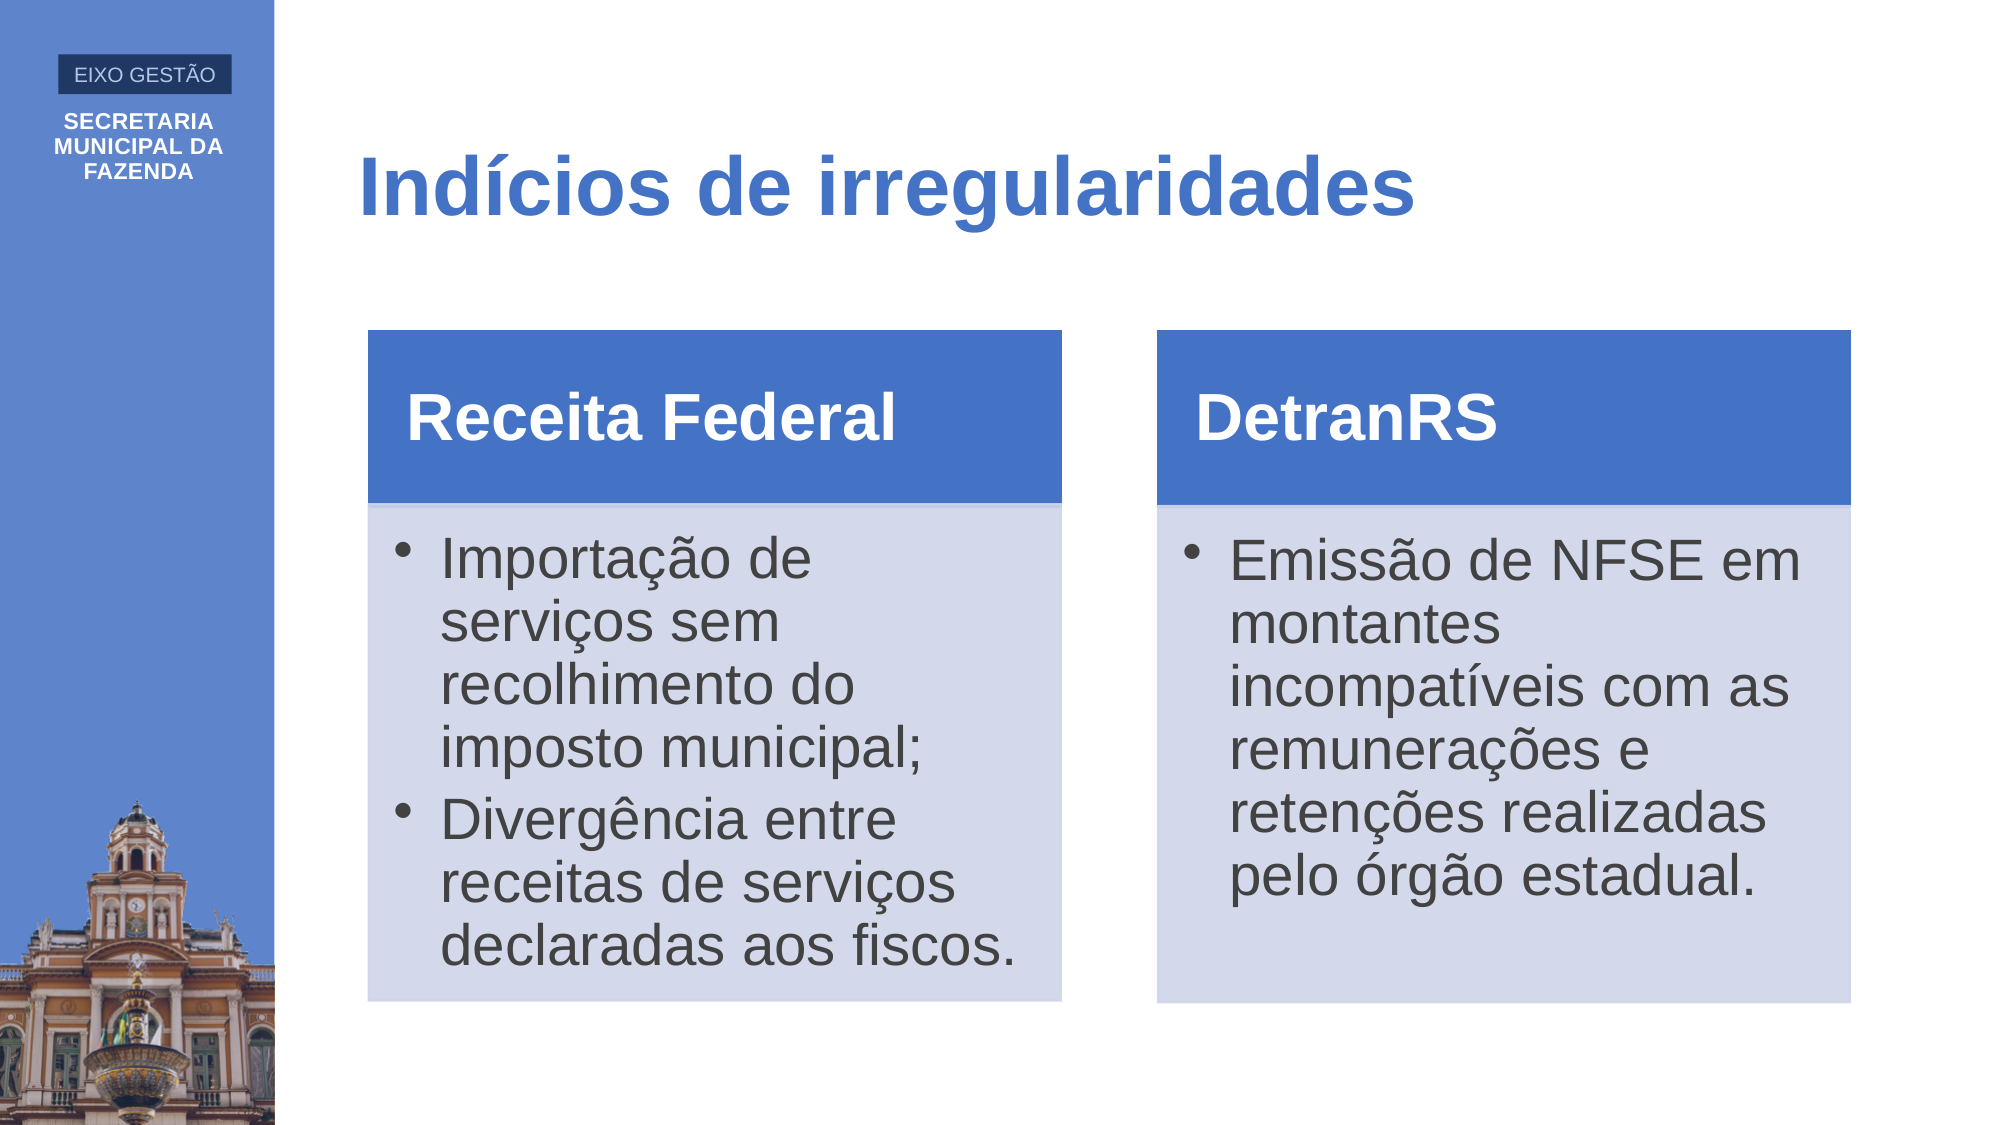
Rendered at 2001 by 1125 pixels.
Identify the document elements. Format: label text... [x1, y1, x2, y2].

picture [0, 797, 275, 1125]
text_box SECRETARIA MUNICIPAL DA FAZENDA [2, 102, 275, 267]
text_box Indícios de irregularidades [343, 136, 1913, 267]
text_box [0, 0, 275, 797]
text_box EIXO GESTÃO [58, 54, 232, 95]
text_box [368, 289, 1850, 1032]
